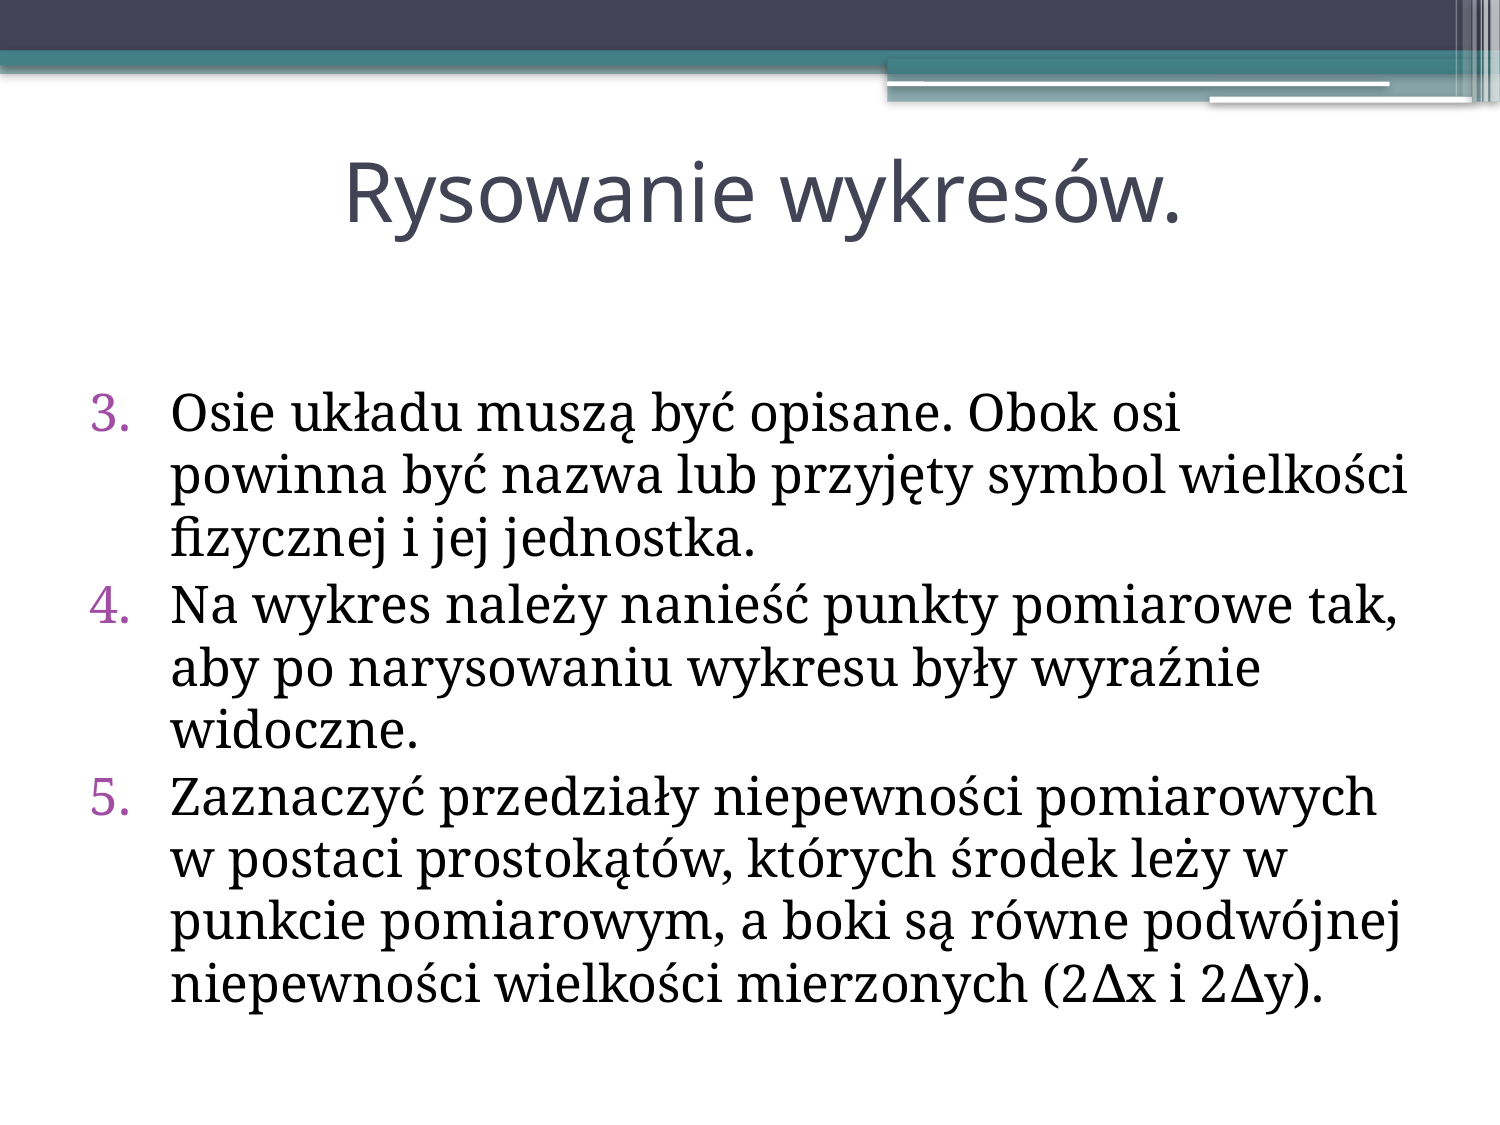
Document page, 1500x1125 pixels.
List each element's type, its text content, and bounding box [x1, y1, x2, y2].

title Rysowanie wykresów. [88, 101, 1439, 277]
list Osie układu muszą być opisane. Obok osi powinna być nazwa lub przyjęty symbol wielkości fizycznej i jej jednostka. Na wykres należy nanieść punkty pomiarowe tak, aby po narysowaniu wykresu były wyraźnie widoczne. Zaznaczyć przedziały niepewności pomiarowych w postaci prostokątów, których środek leży w punkcie pomiarowym, a boki są równe podwójnej niepewności wielkości mierzonych (2∆x i 2∆y). [75, 372, 1425, 1083]
